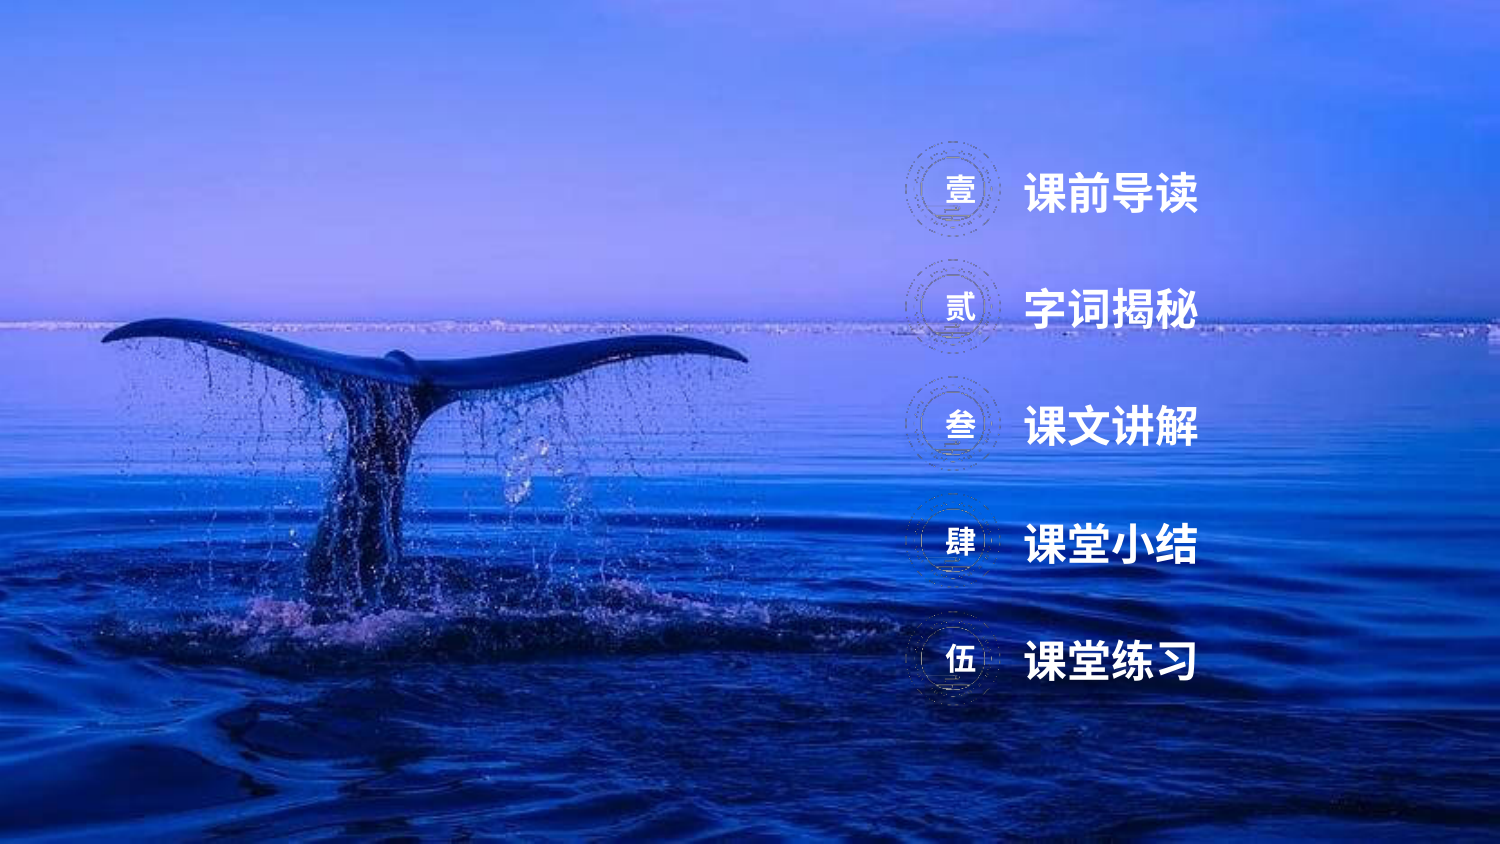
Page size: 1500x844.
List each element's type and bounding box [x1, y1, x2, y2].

text_box [896, 132, 1287, 246]
text_box [896, 250, 1287, 363]
text_box [896, 484, 1287, 598]
text_box [896, 602, 1287, 715]
picture [0, 0, 1500, 844]
text_box [896, 367, 1287, 480]
